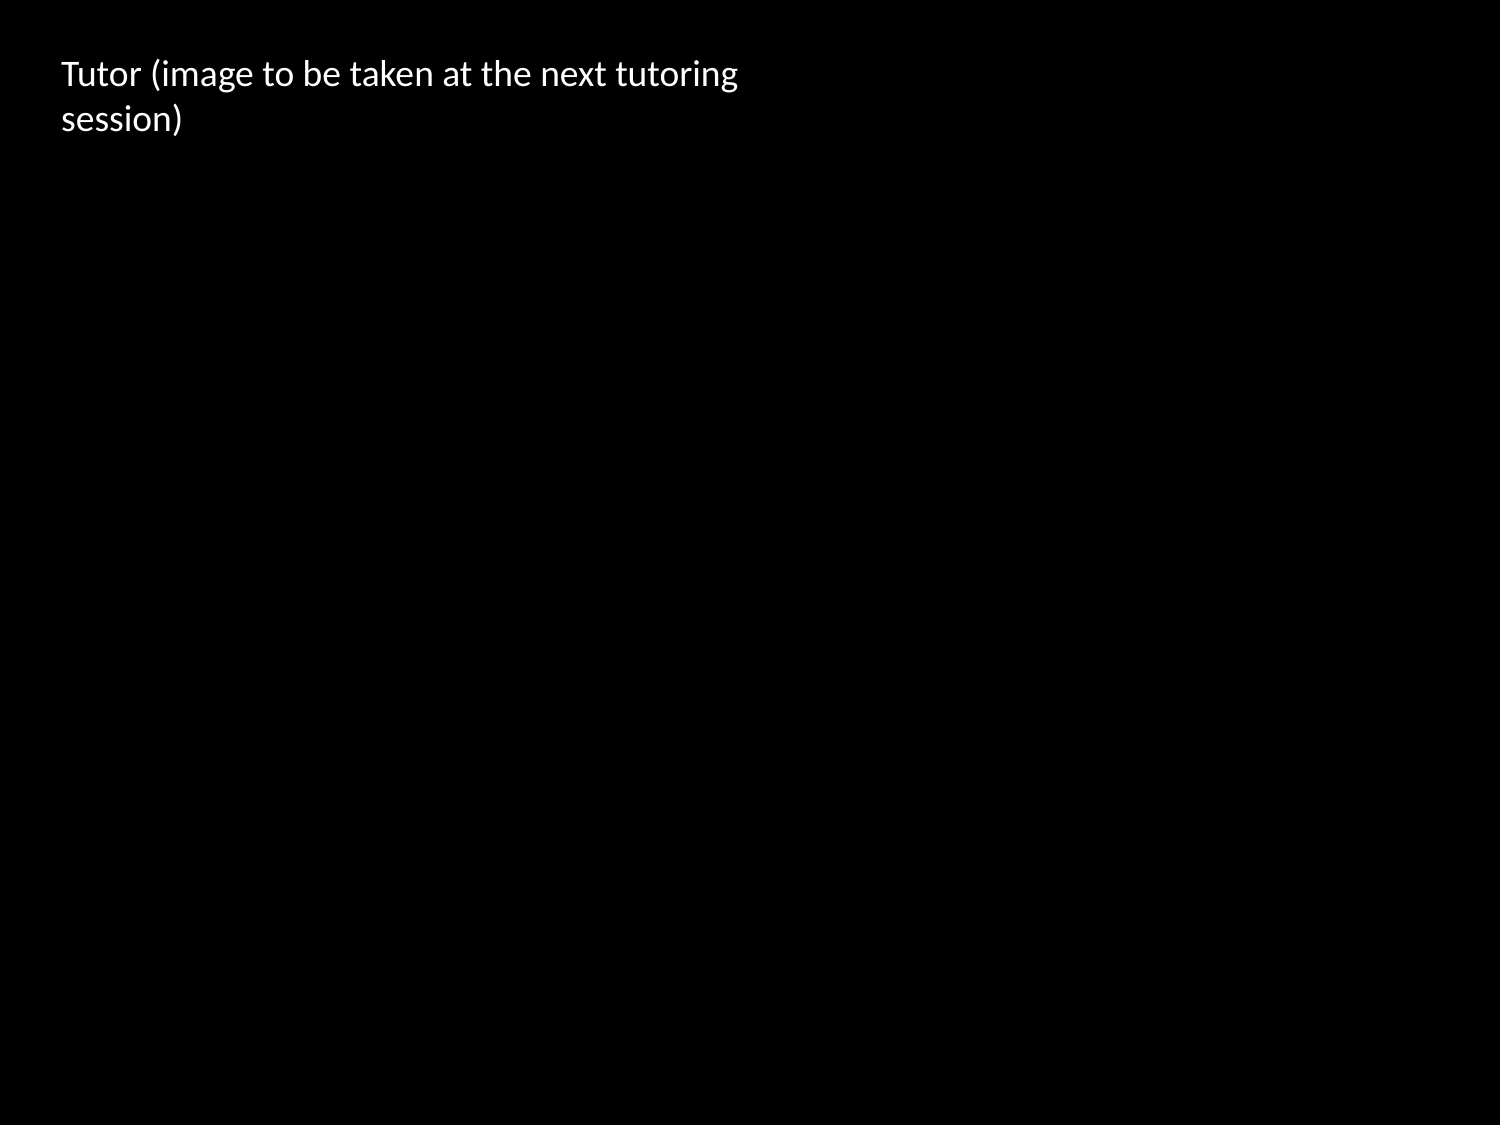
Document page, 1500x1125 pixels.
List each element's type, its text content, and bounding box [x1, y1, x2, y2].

text_box Tutor (image to be taken at the next tutoring session) [46, 41, 818, 192]
